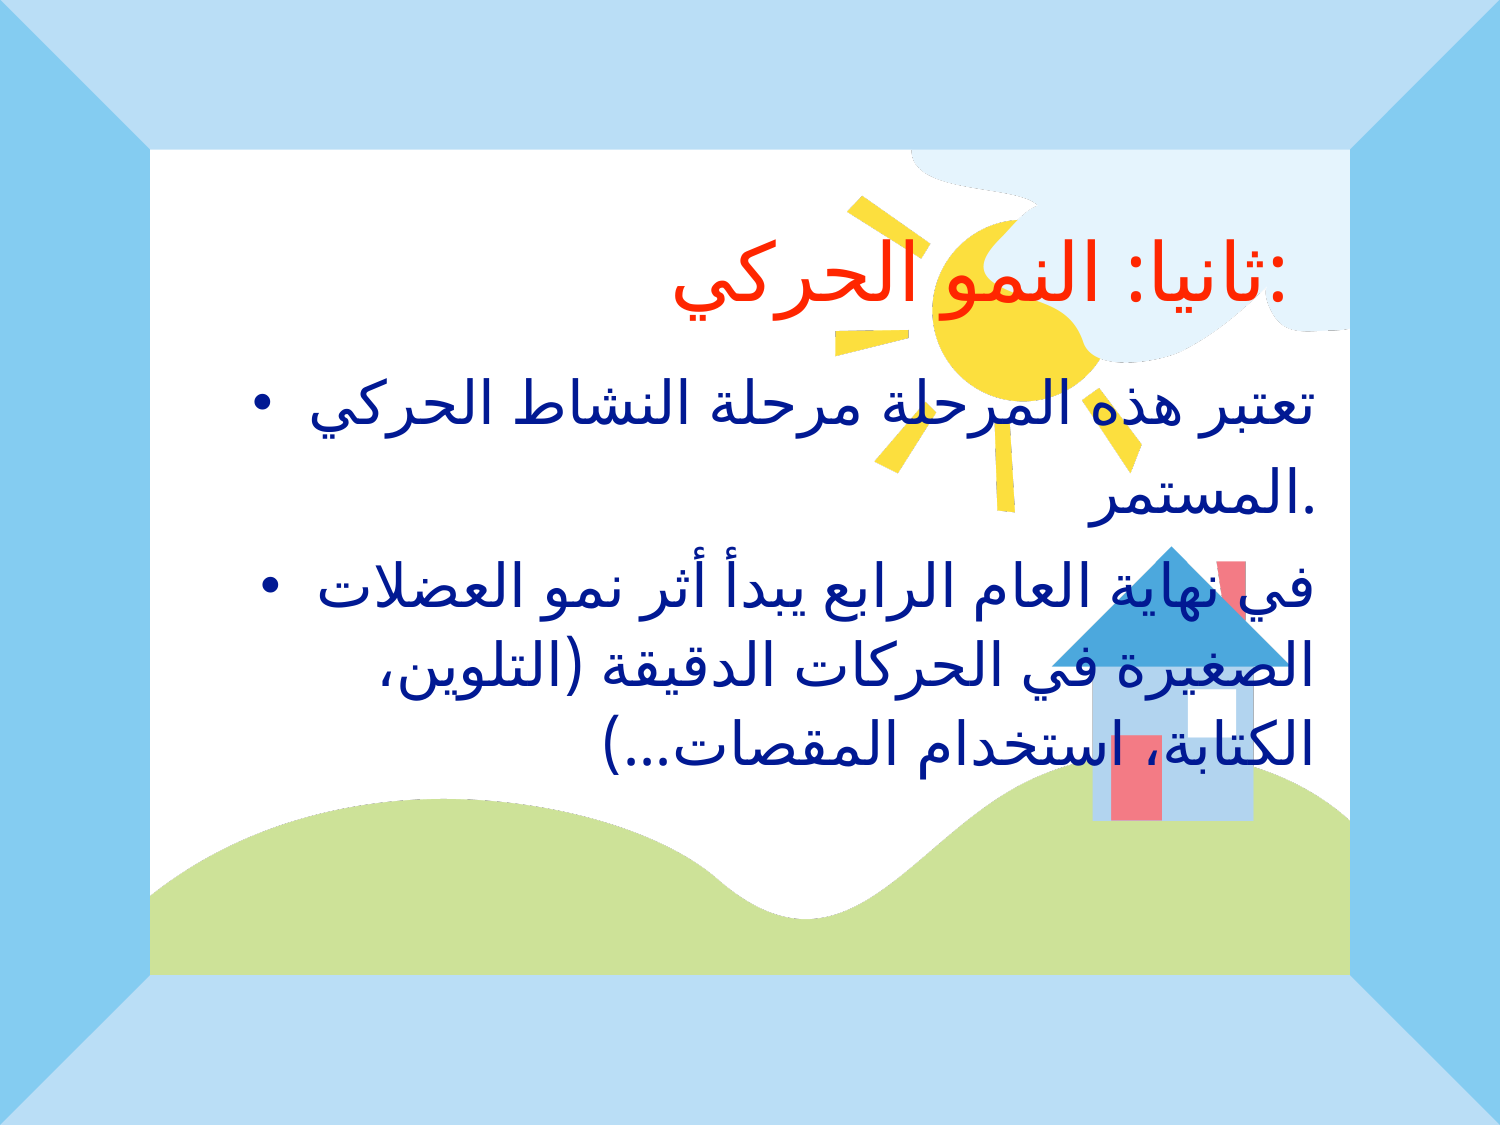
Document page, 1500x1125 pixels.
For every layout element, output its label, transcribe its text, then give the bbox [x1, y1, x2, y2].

picture [0, 0, 1500, 1125]
list تعتبر هذه المرحلة مرحلة النشاط الحركي المستمر. في نهاية العام الرابع يبدأ أثر نمو العضلات الصغيرة في الحركات الدقيقة (التلوين، الكتابة، استخدام المقصات...) [174, 361, 1326, 963]
title ثانيا: النمو الحركي: [0, 186, 1319, 363]
